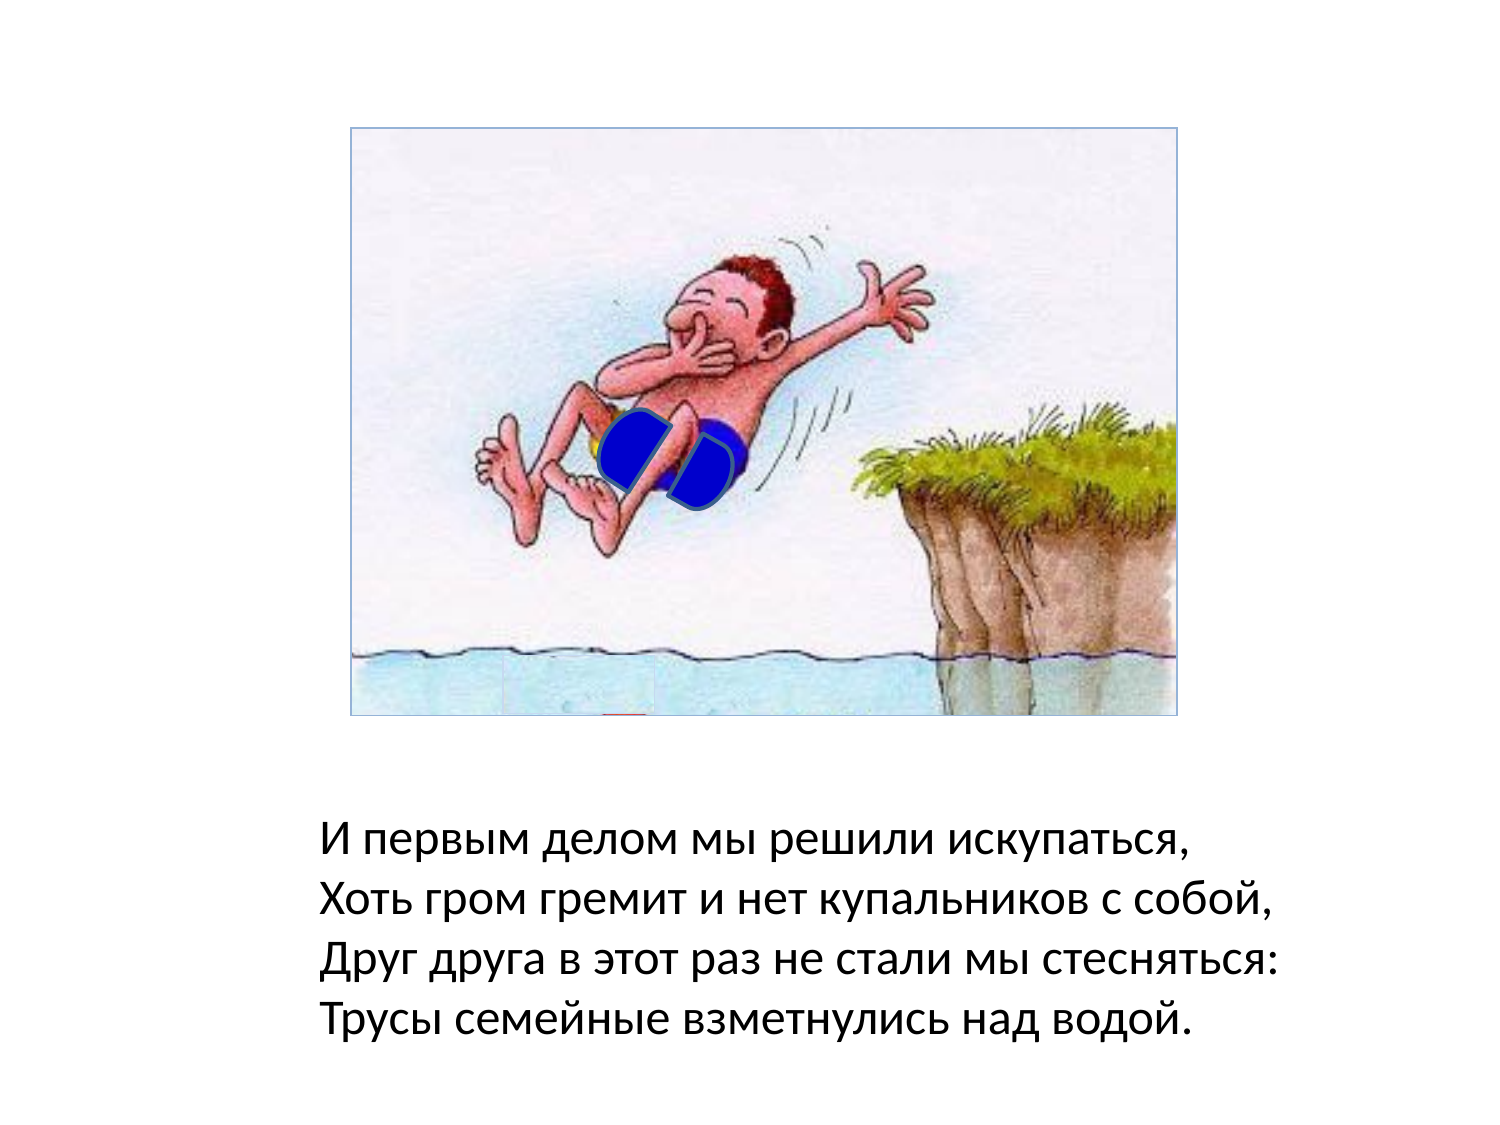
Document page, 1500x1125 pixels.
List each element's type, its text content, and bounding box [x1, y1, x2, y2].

picture [351, 128, 1177, 716]
text_box И первым делом мы решили искупаться, Хоть гром гремит и нет купальников с собой, Друг друга в этот раз не стали мы стесняться: Трусы семейные взметнулись над водой. [304, 796, 1360, 1052]
